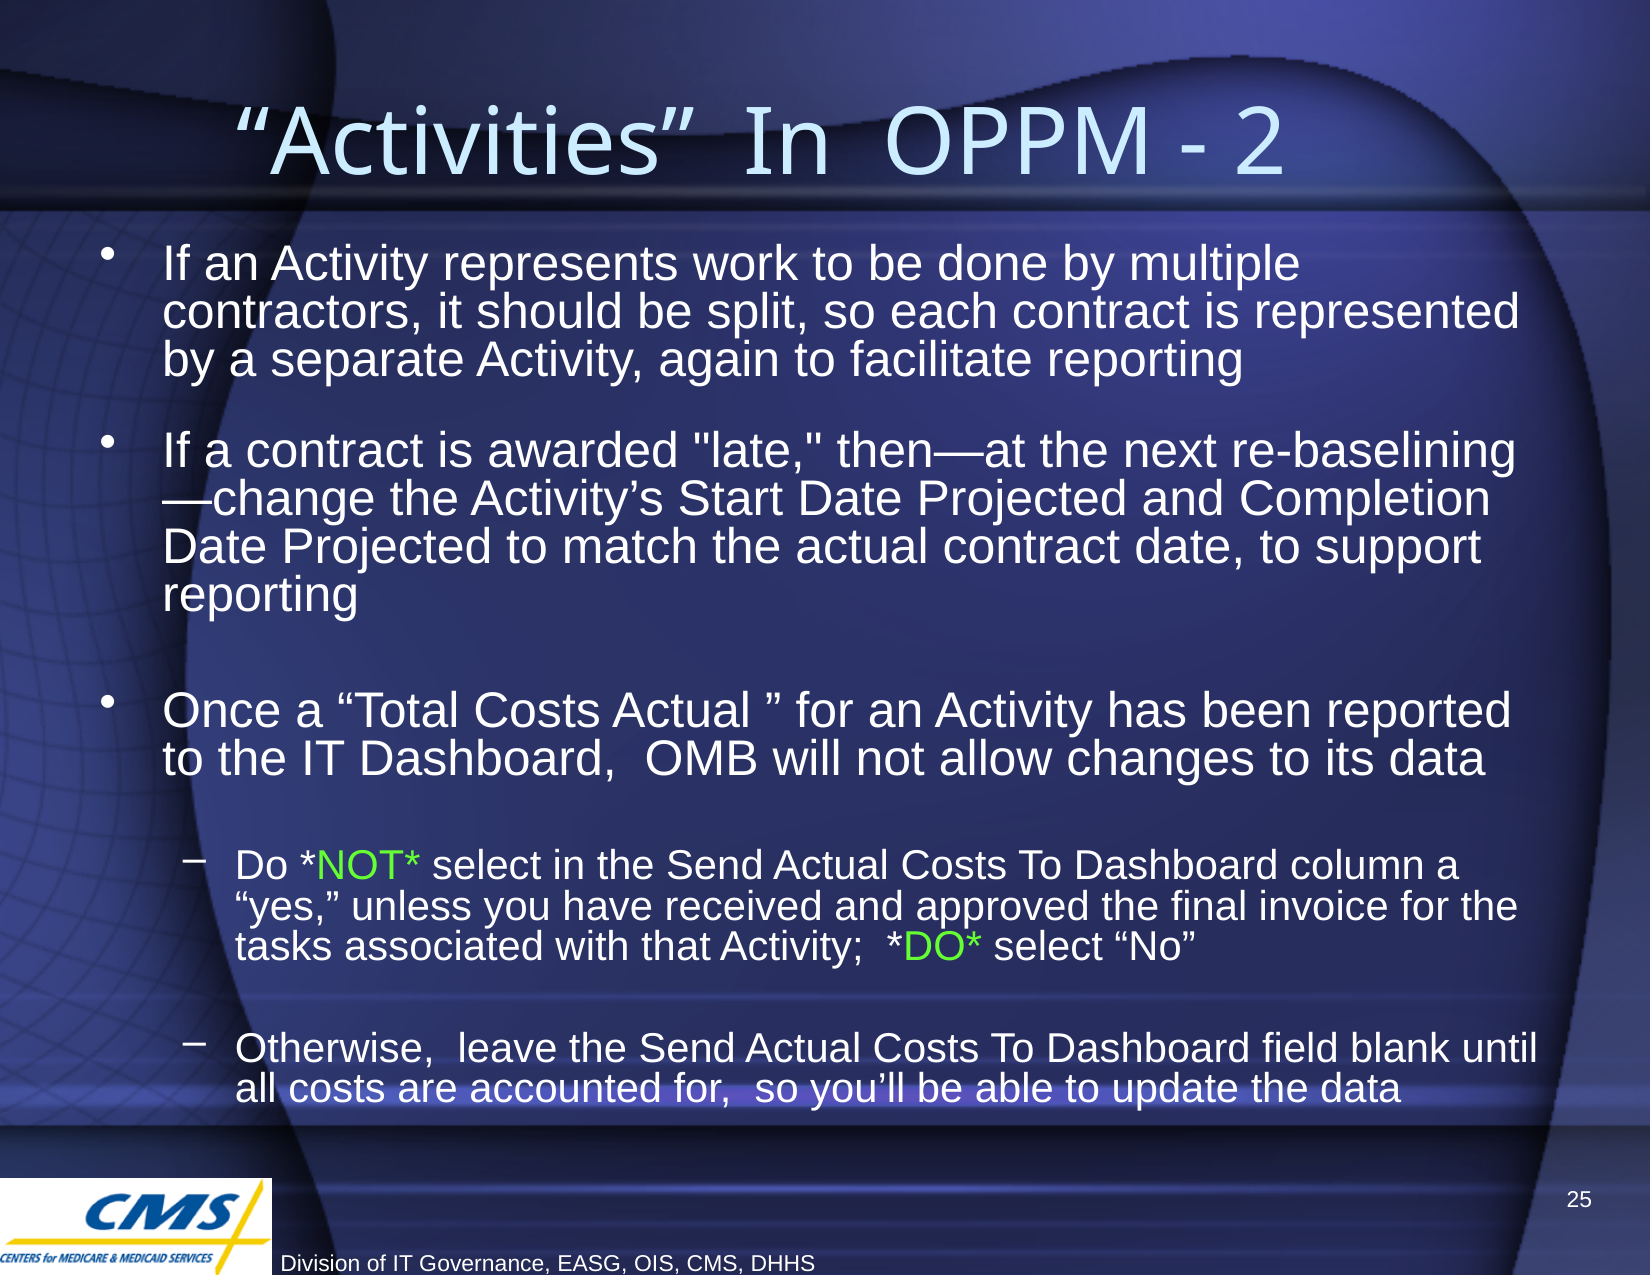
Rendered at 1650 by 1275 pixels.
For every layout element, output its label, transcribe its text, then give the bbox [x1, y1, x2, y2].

title “Activities” In OPPM - 2 [220, 51, 1650, 222]
picture [0, 0, 1650, 1275]
list If an Activity represents work to be done by multiple contractors, it should be split, so each contract is represented by a separate Activity, again to facilitate reporting If a contract is awarded "late," then—at the next re-baselining—change the Activity’s Start Date Projected and Completion Date Projected to match the actual contract date, to support reporting Once a “Total Costs Actual ” for an Activity has been reported to the IT Dashboard, OMB will not allow changes to its data Do *NOT* select in the Send Actual Costs To Dashboard column a “yes,” unless you have received and approved the final invoice for the tasks associated with that Activity; *DO* select “No” Otherwise, leave the Send Actual Costs To Dashboard field blank until all costs are accounted for, so you’ll be able to update the data [82, 233, 1568, 1112]
slide_number 25 [1264, 1175, 1610, 1247]
